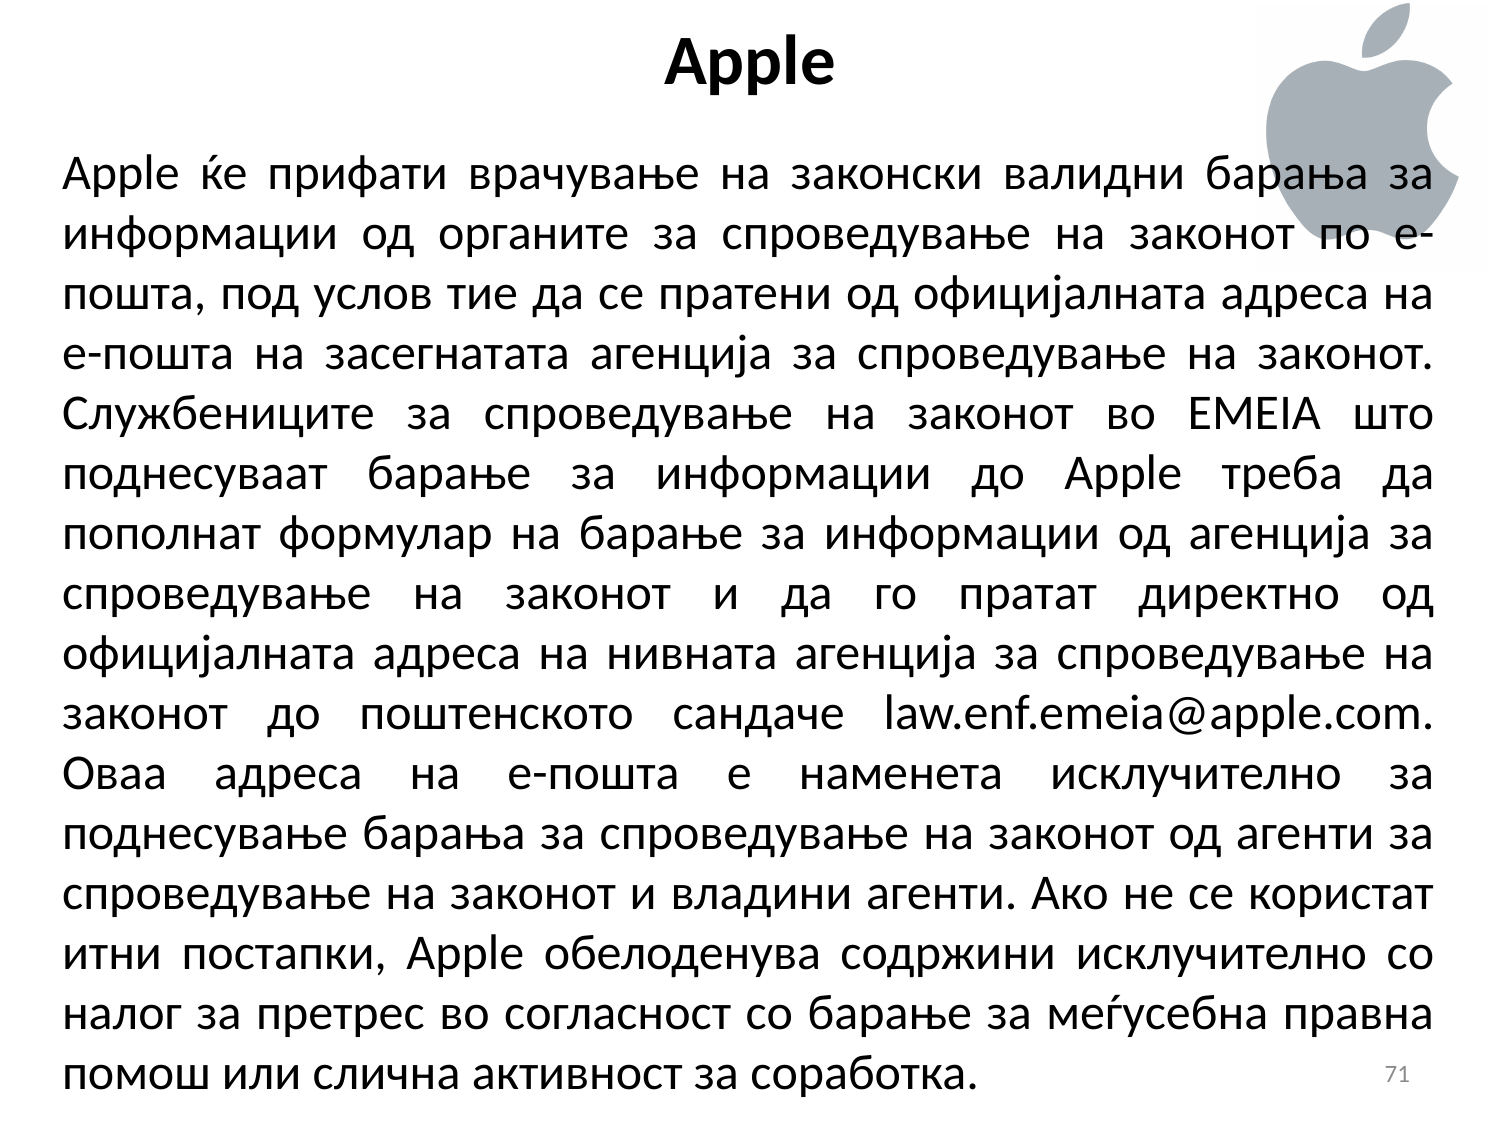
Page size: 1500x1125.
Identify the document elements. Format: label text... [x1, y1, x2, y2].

slide_number 71 [1074, 1042, 1425, 1103]
list Apple ќе прифати врачување на законски валидни барања за информации од органите за спроведување на законот по е-пошта, под услов тие да се пратени од официјалната адреса на е-пошта на засегнатата агенција за спроведување на законот. Службениците за спроведување на законот во EMEIA што поднесуваат барање за информации до Apple треба да пополнат формулар на барање за информации од агенција за спроведување на законот и да го пратат директно од официјалната адреса на нивната агенција за спроведување на законот до поштенското сандаче law.enf.emeia@apple.com. Оваа адреса на е-пошта е наменета исклучително за поднесување барања за спроведување на законот од агенти за спроведување на законот и владини агенти. Ако не се користат итни постапки, Apple обелоденува содржини исклучително со налог за претрес во согласност со барање за меѓусебна правна помош или слична активност за соработка. [47, 132, 1450, 1125]
picture [1255, 2, 1490, 275]
title Apple [75, 6, 1251, 132]
